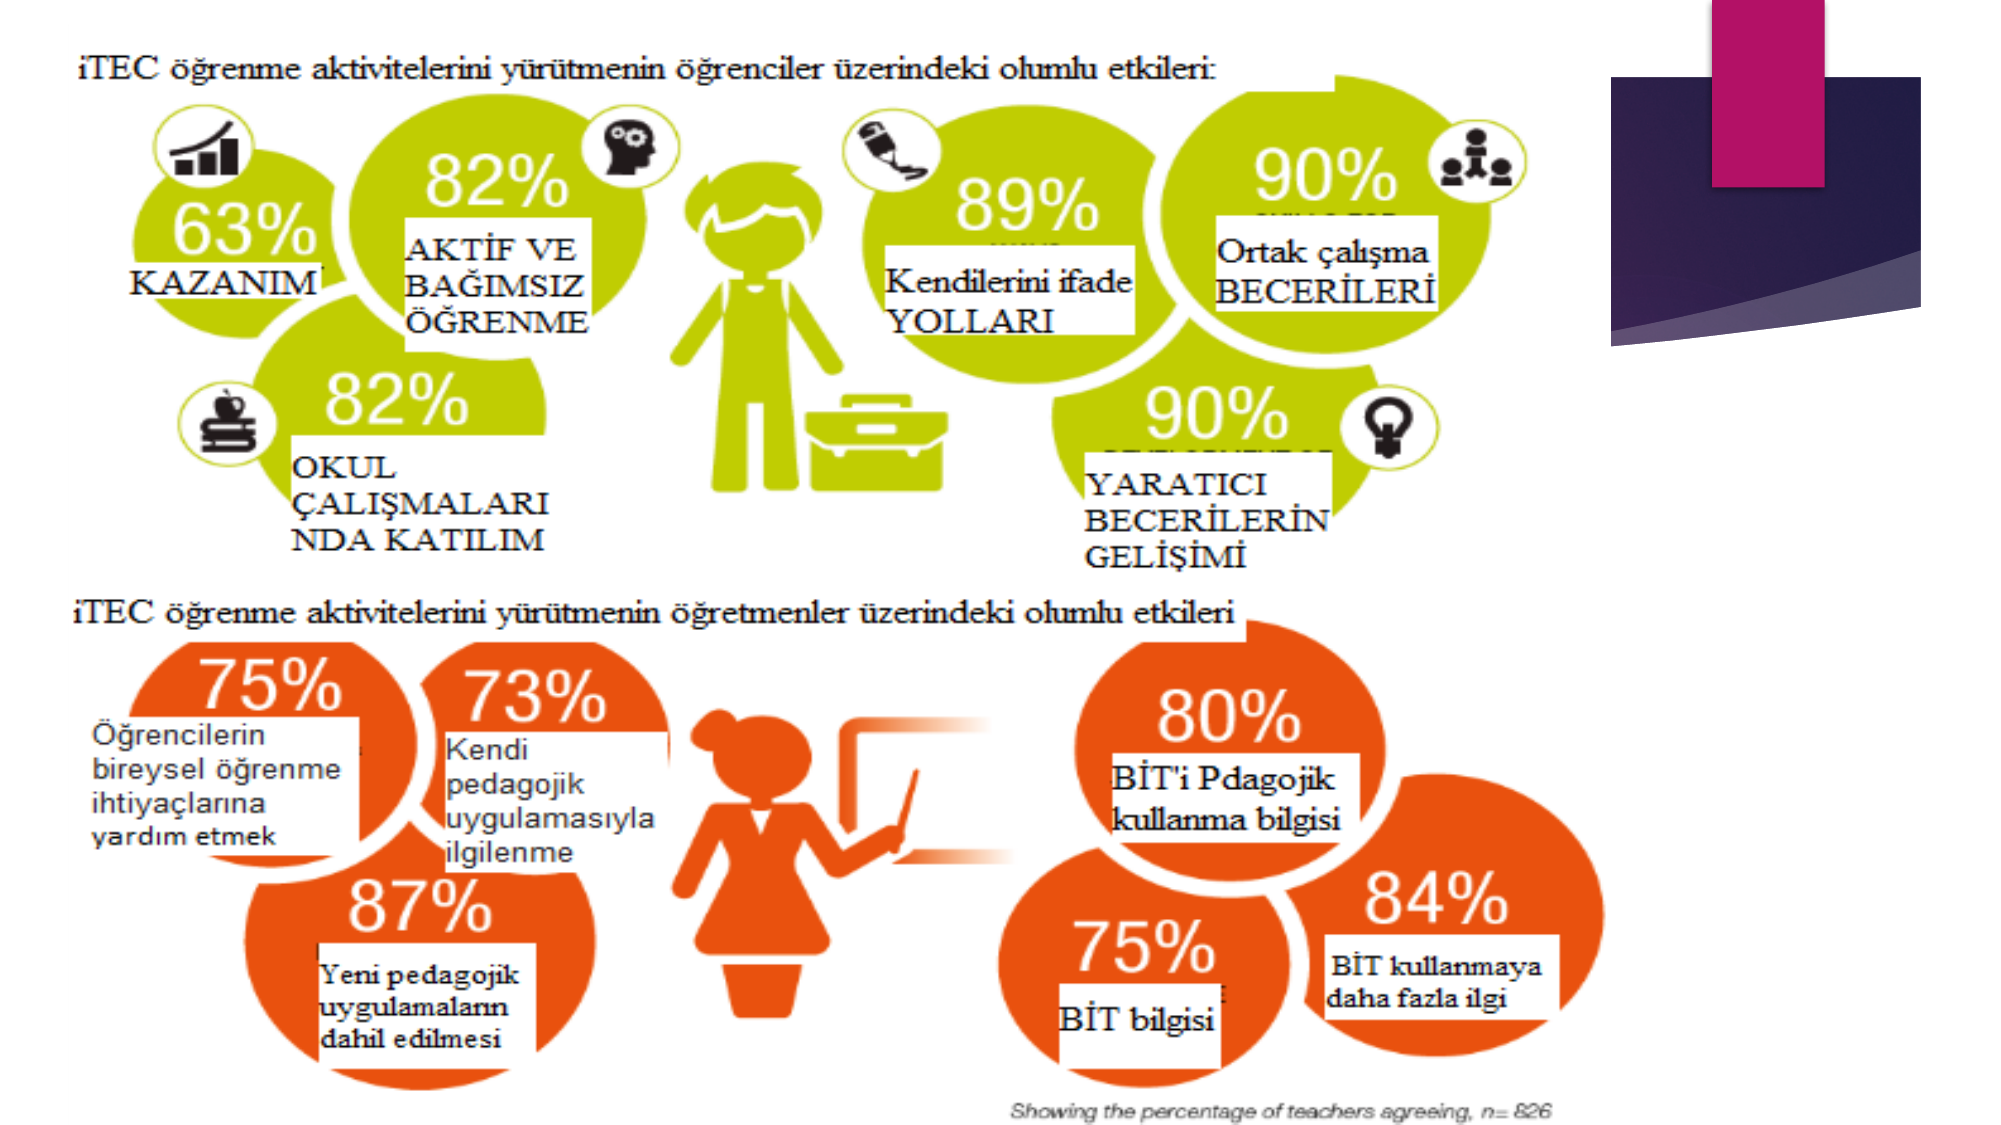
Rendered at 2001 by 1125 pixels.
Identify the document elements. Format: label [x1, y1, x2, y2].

picture [66, 24, 1611, 1125]
